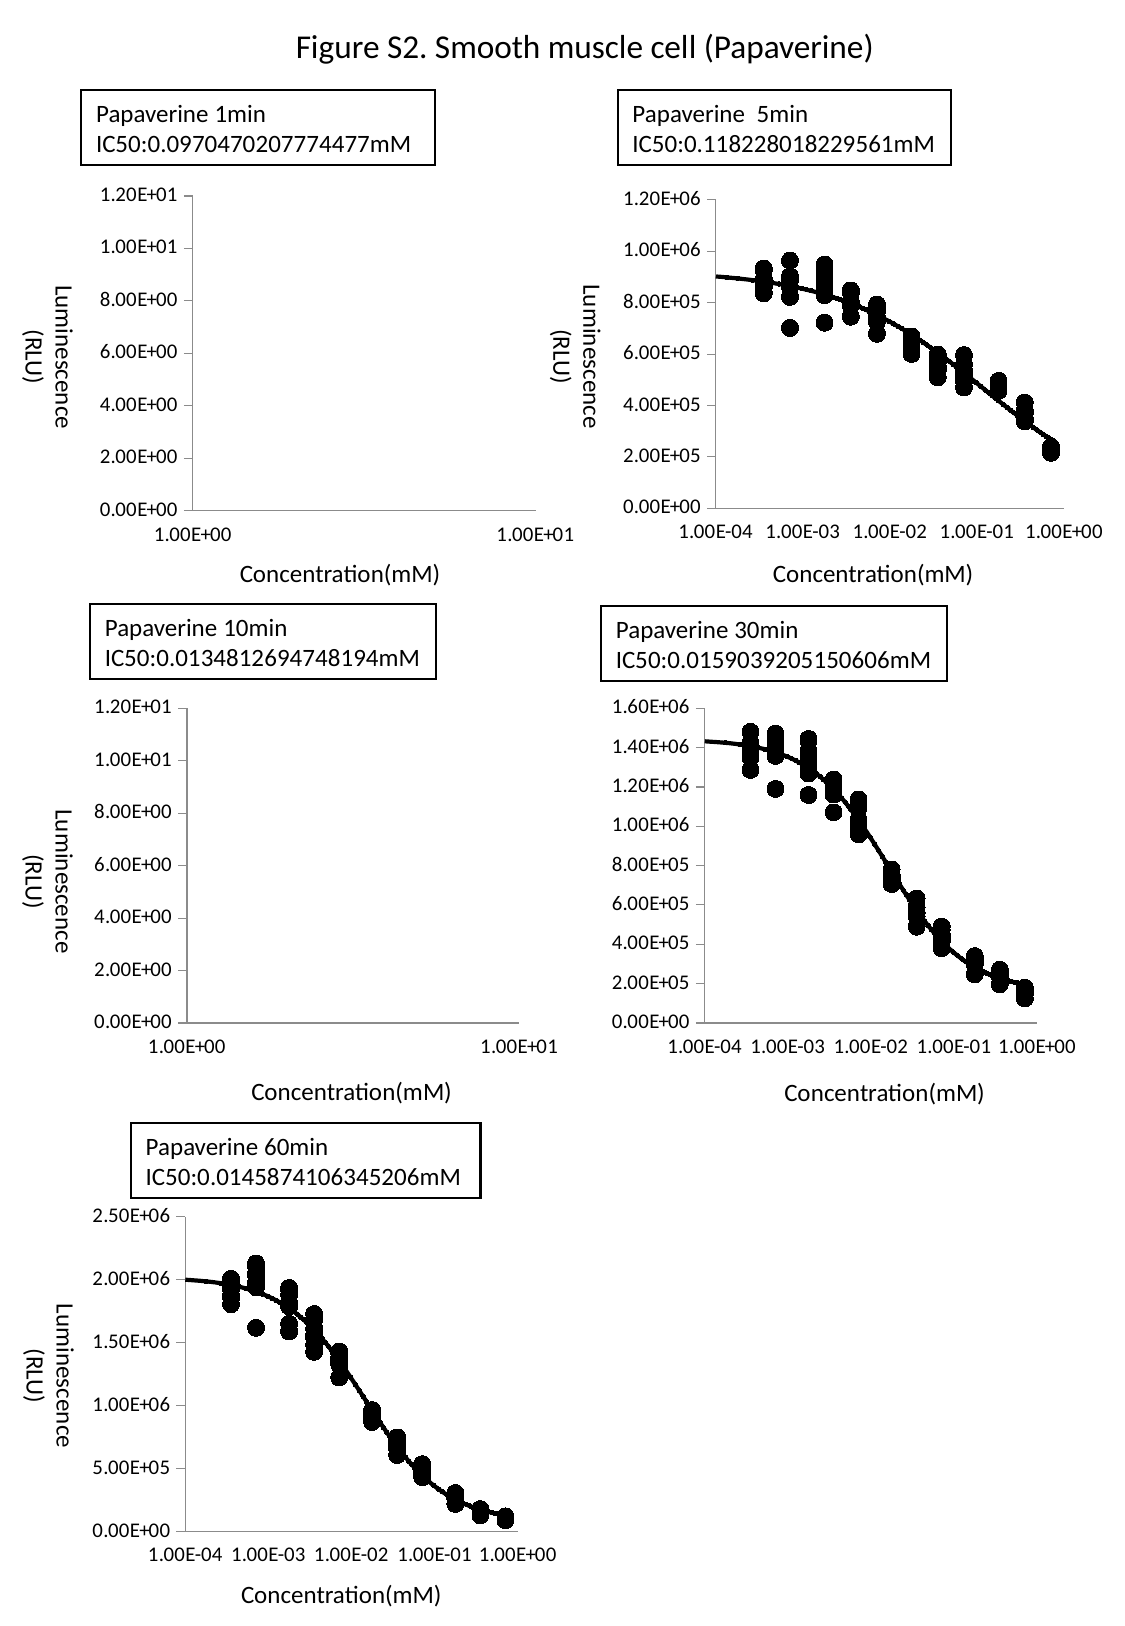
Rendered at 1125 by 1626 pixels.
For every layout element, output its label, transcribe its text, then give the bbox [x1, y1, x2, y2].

text_box Concentration(mM) [234, 1068, 469, 1113]
text_box Papaverine 5min IC50:0.118228018229561mM [617, 89, 952, 166]
text_box Luminescence (RLU) [27, 765, 75, 998]
text_box Concentration(mM) [222, 553, 458, 595]
text_box Papaverine 30min IC50:0.0159039205150606mM [600, 605, 948, 682]
text_box Papaverine 1min IC50:0.0970470207774477mM [80, 89, 436, 166]
text_box Papaverine 10min IC50:0.0134812694748194mM [89, 603, 437, 680]
text_box Papaverine 60min IC50:0.0145874106345206mM [130, 1122, 482, 1199]
text_box Luminescence (RLU) [28, 1259, 82, 1492]
text_box Concentration(mM) [767, 1069, 1002, 1114]
chart [614, 170, 1119, 551]
text_box Concentration(mM) [755, 551, 991, 595]
text_box Luminescence (RLU) [27, 241, 81, 473]
chart [81, 172, 586, 553]
text_box Figure S2. Smooth muscle cell (Papaverine) [234, 17, 929, 73]
chart [82, 1199, 587, 1580]
chart [593, 685, 1098, 1065]
chart [75, 685, 580, 1065]
text_box Concentration(mM) [224, 1580, 459, 1616]
text_box Luminescence (RLU) [586, 241, 614, 473]
